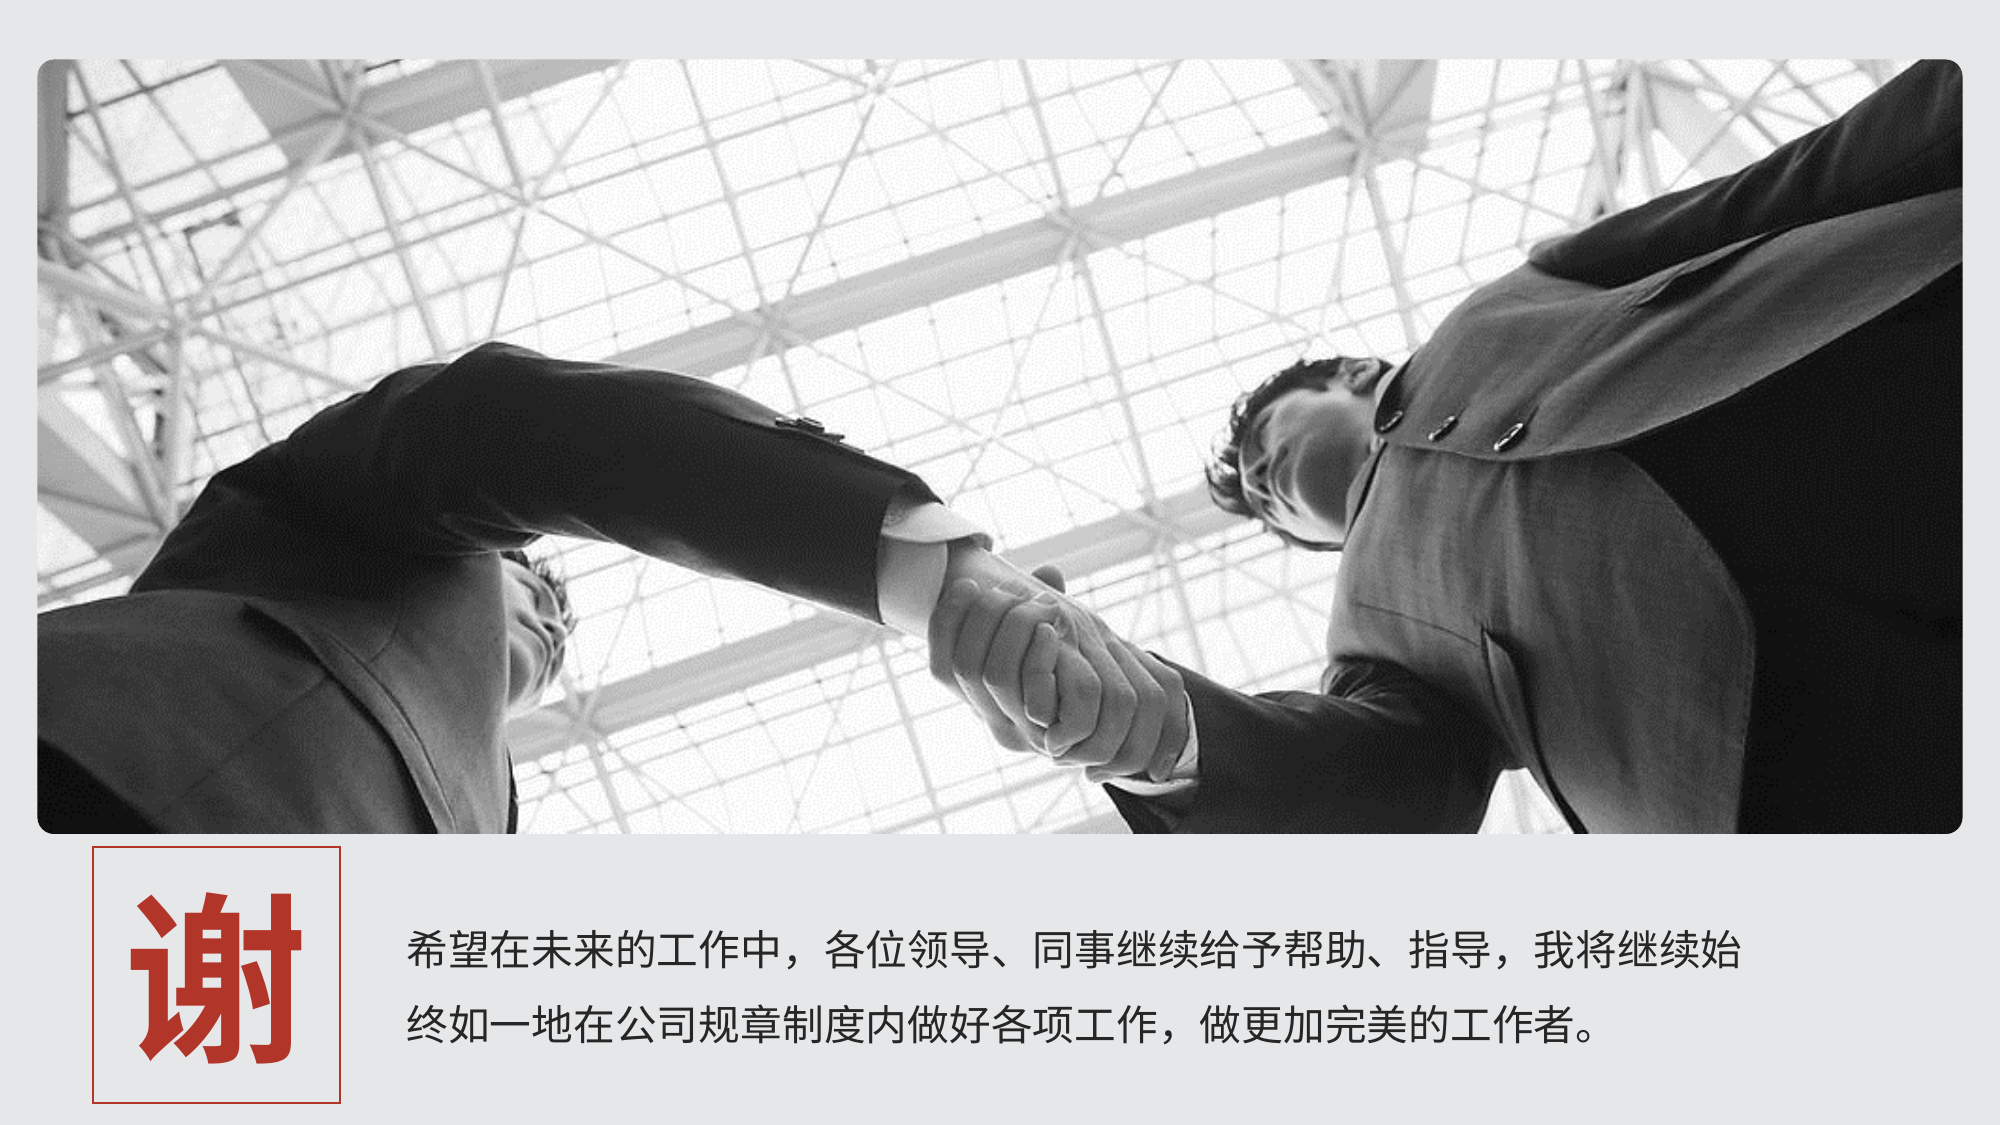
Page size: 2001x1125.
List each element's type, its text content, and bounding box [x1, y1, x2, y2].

text_box 谢 [92, 846, 341, 1104]
text_box 希望在未来的工作中，各位领导、同事继续给予帮助、指导，我将继续始终如一地在公司规章制度内做好各项工作，做更加完美的工作者。 [391, 891, 1780, 1057]
picture [37, 59, 1963, 835]
